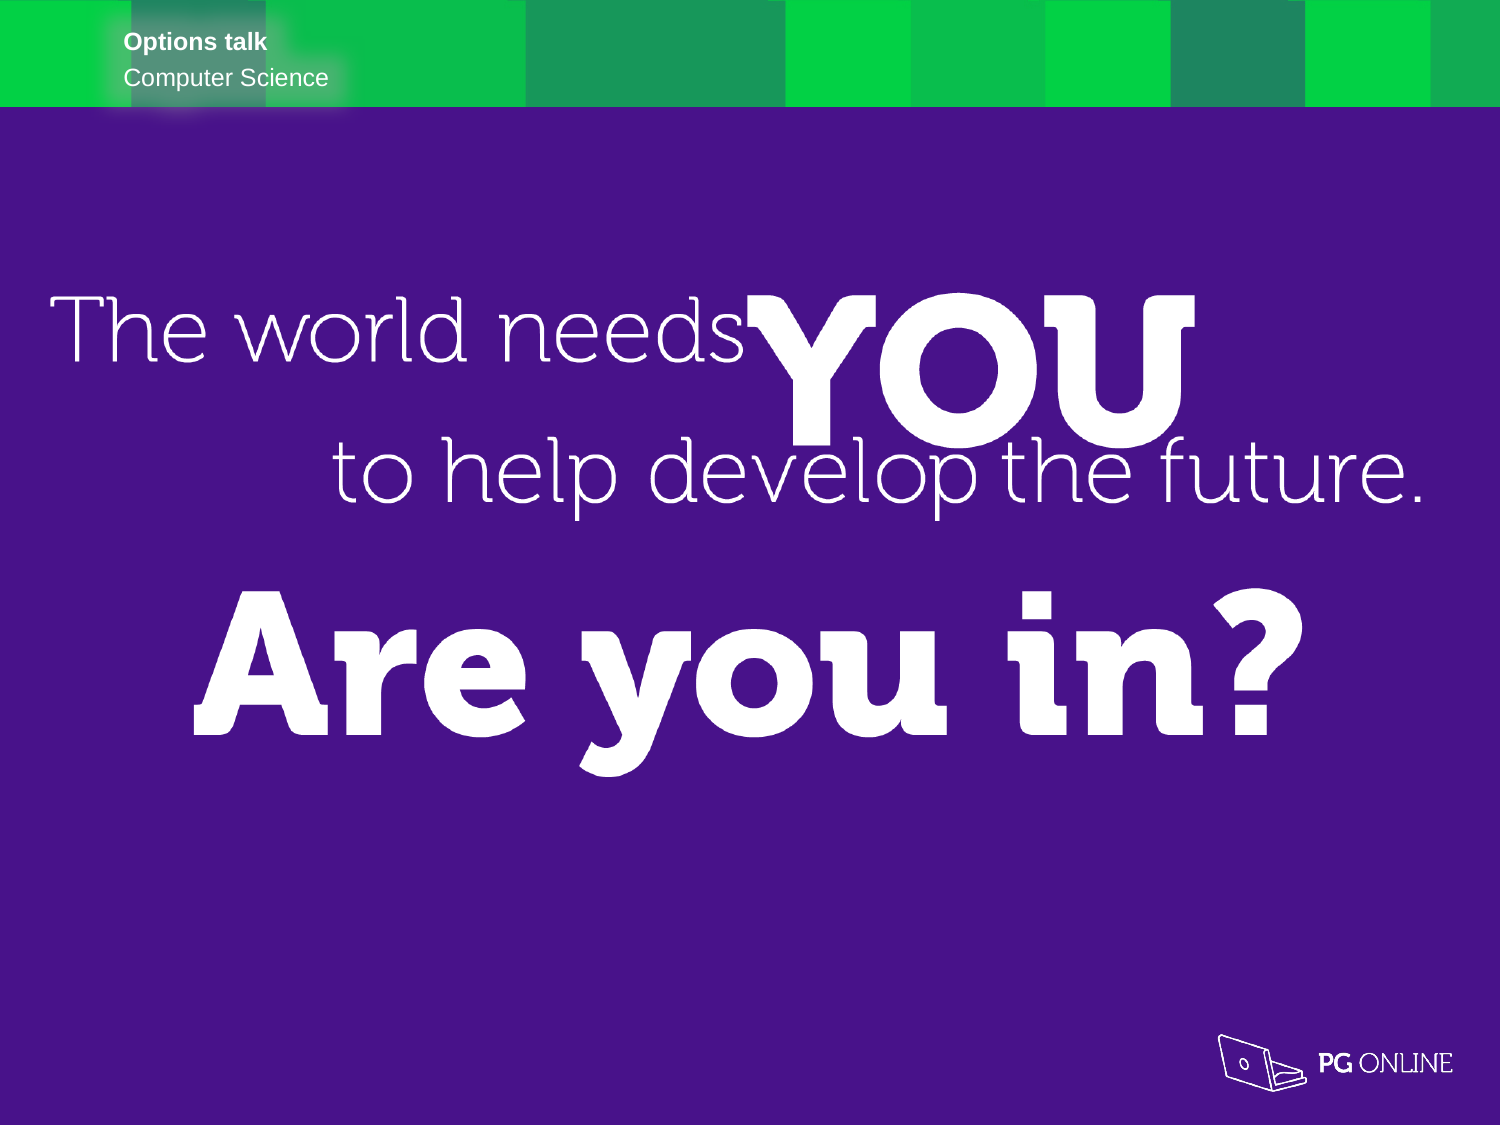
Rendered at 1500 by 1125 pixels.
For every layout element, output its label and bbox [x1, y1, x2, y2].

picture [0, 0, 1500, 107]
picture [191, 562, 1309, 783]
picture [48, 265, 1452, 524]
picture [1216, 1034, 1453, 1092]
